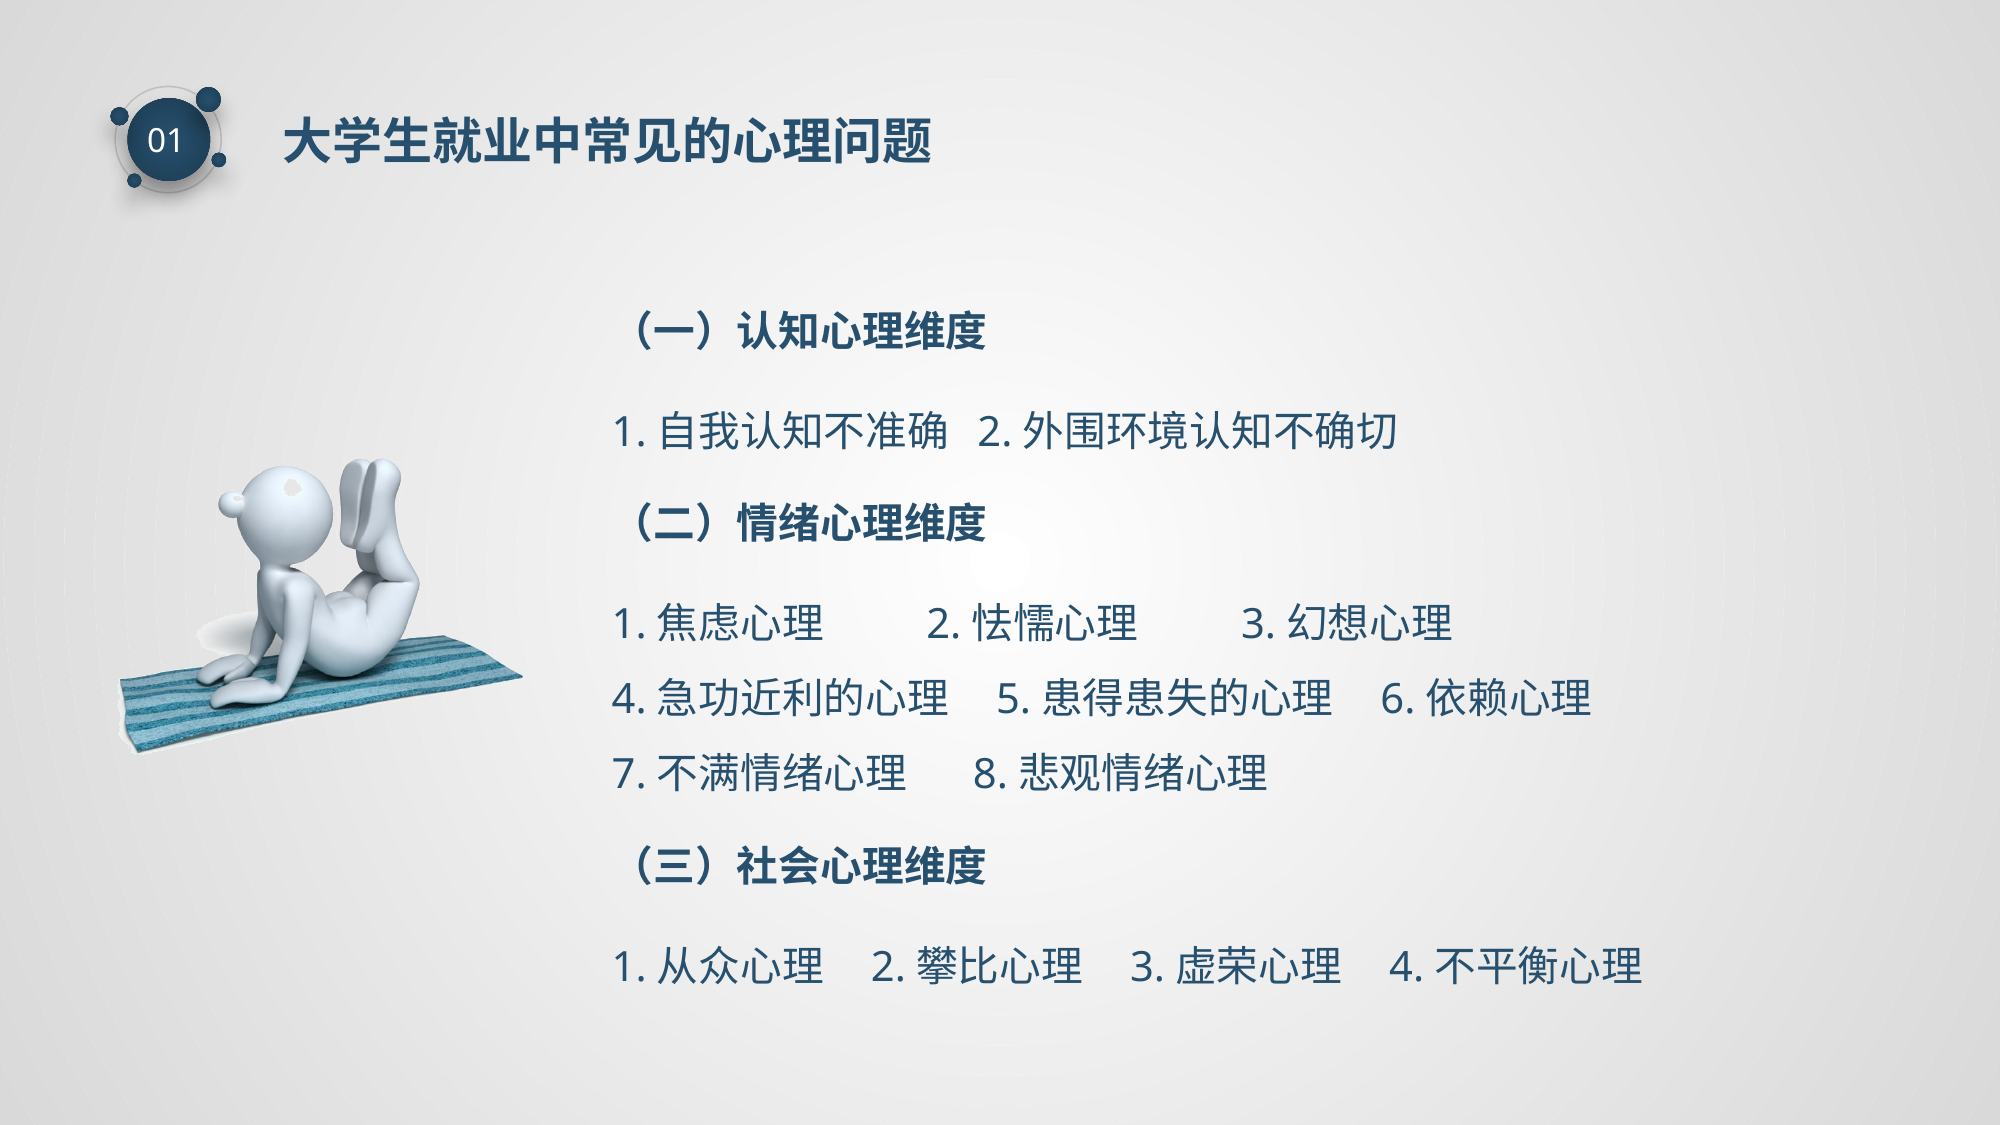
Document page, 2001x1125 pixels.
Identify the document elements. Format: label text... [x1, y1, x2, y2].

text_box 大学生就业中常见的心理问题 [267, 101, 948, 177]
text_box （三）社会心理维度 1.从众心理 2.攀比心理 3.虚荣心理 4.不平衡心理 [596, 807, 1878, 998]
picture [84, 364, 533, 813]
text_box （一）认知心理维度 1.自我认知不准确 2.外围环境认知不确切 [596, 272, 1878, 463]
text_box （二）情绪心理维度 1.焦虑心理 2.怯懦心理 3.幻想心理 4.急功近利的心理 5.患得患失的心理 6.依赖心理 7.不满情绪心理 8.悲观情绪心理 [596, 464, 1878, 805]
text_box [110, 86, 226, 193]
